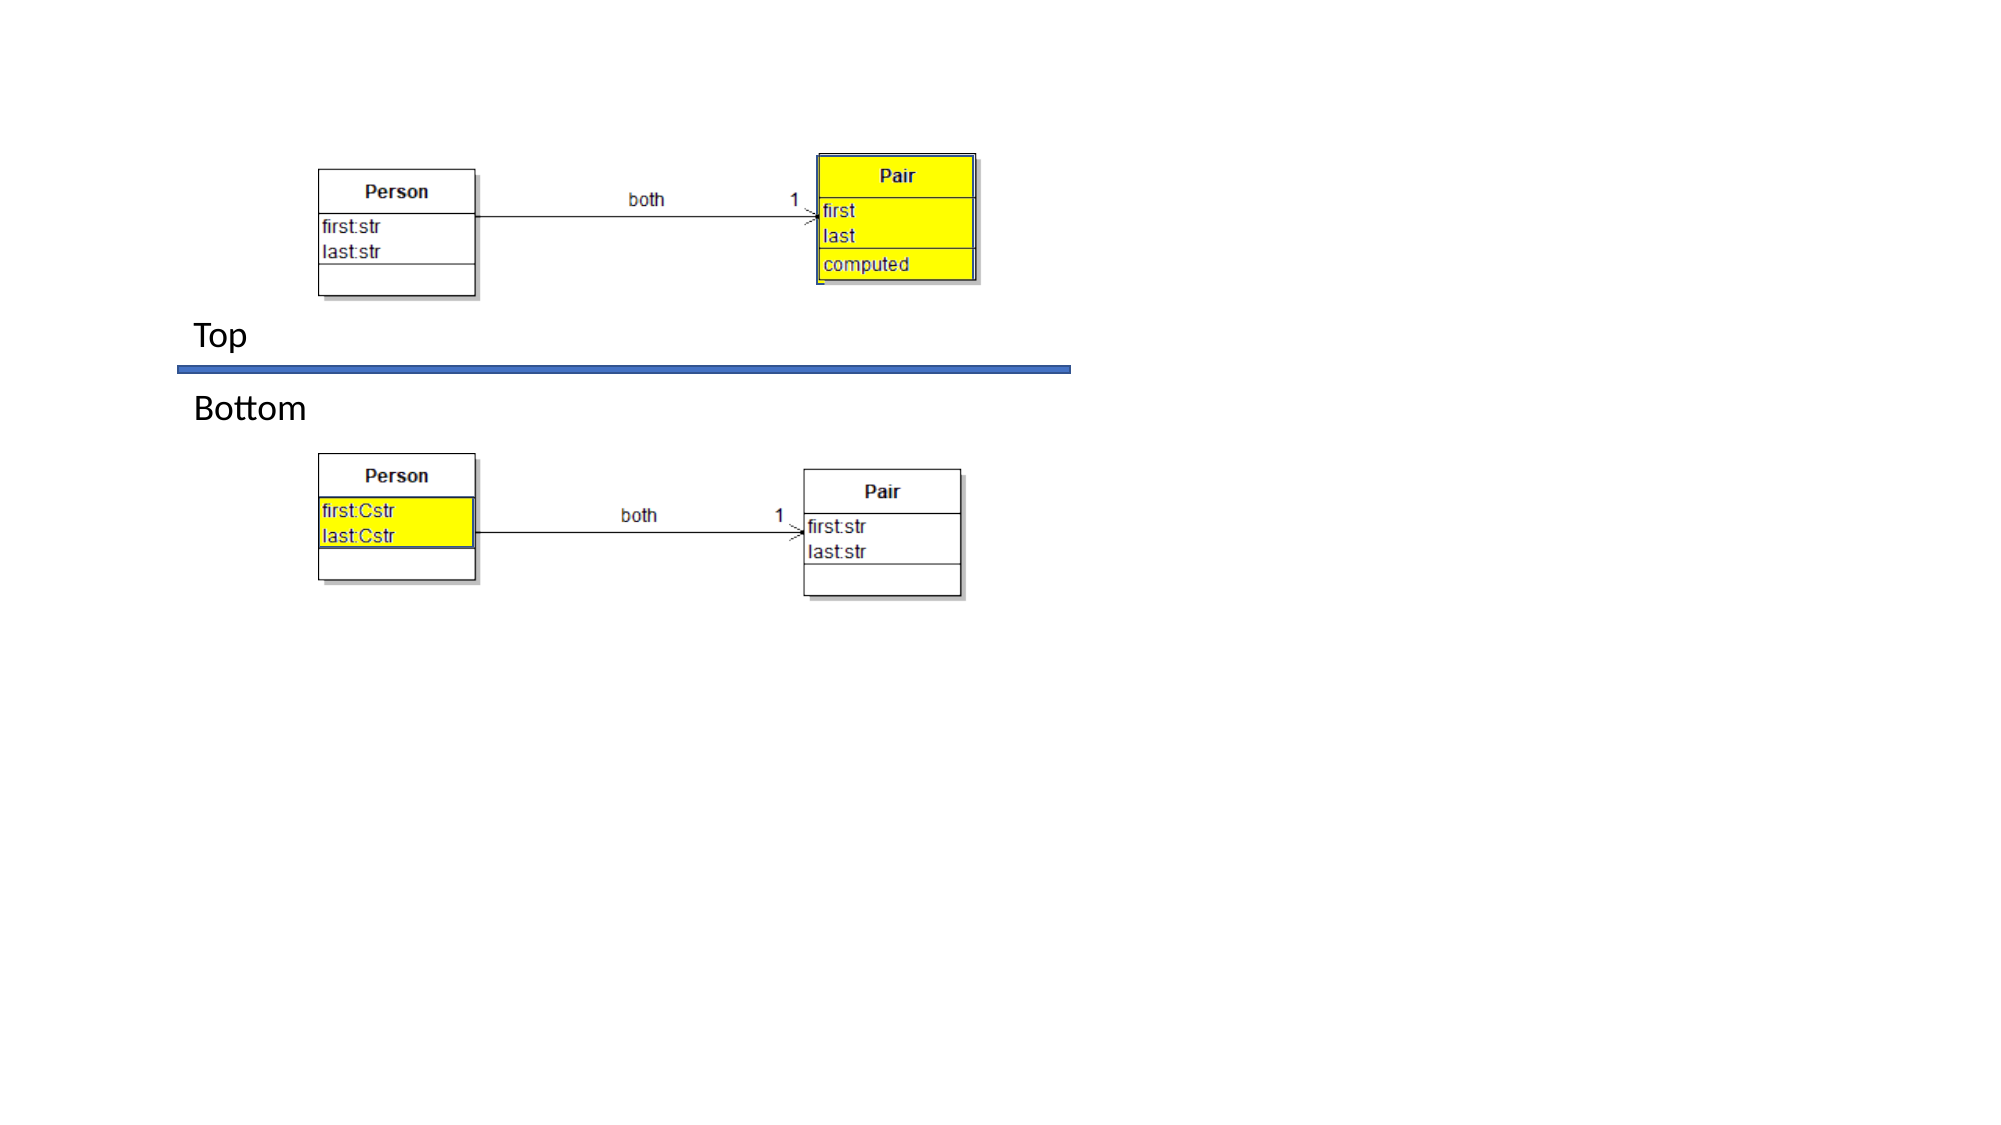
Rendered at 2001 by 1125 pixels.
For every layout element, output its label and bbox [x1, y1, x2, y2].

text_box [178, 153, 1071, 603]
